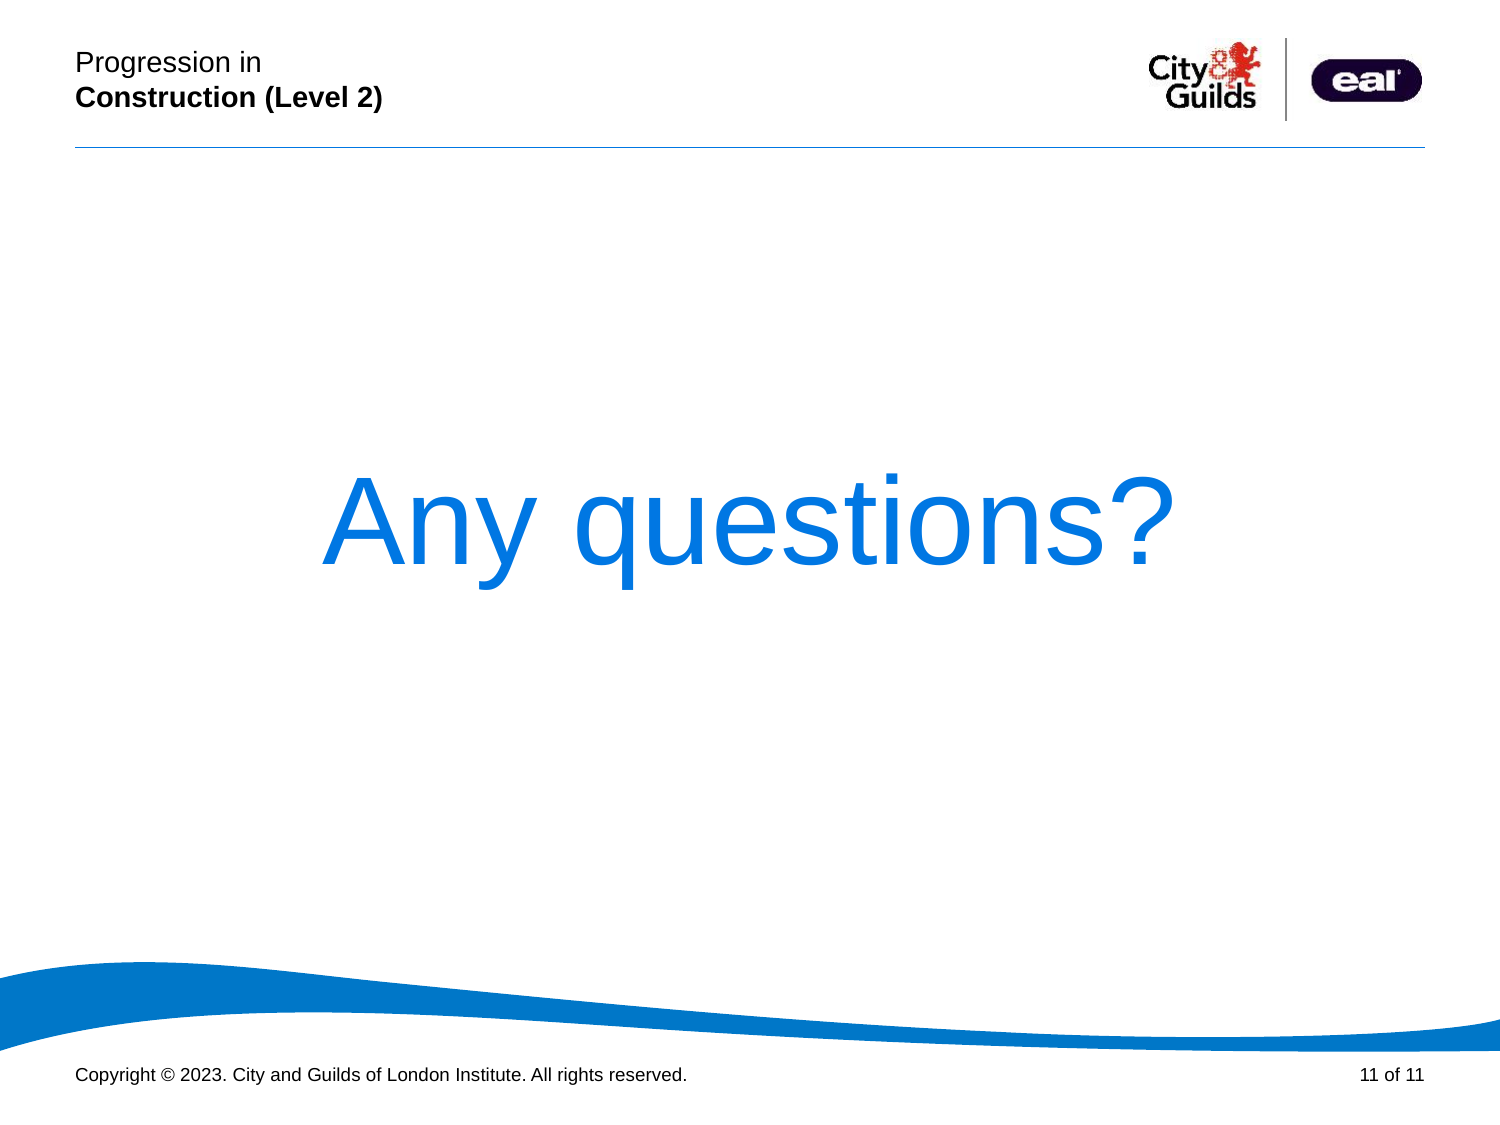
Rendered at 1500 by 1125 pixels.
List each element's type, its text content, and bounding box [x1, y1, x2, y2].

list Any questions? [74, 247, 1426, 946]
picture [1149, 38, 1422, 121]
